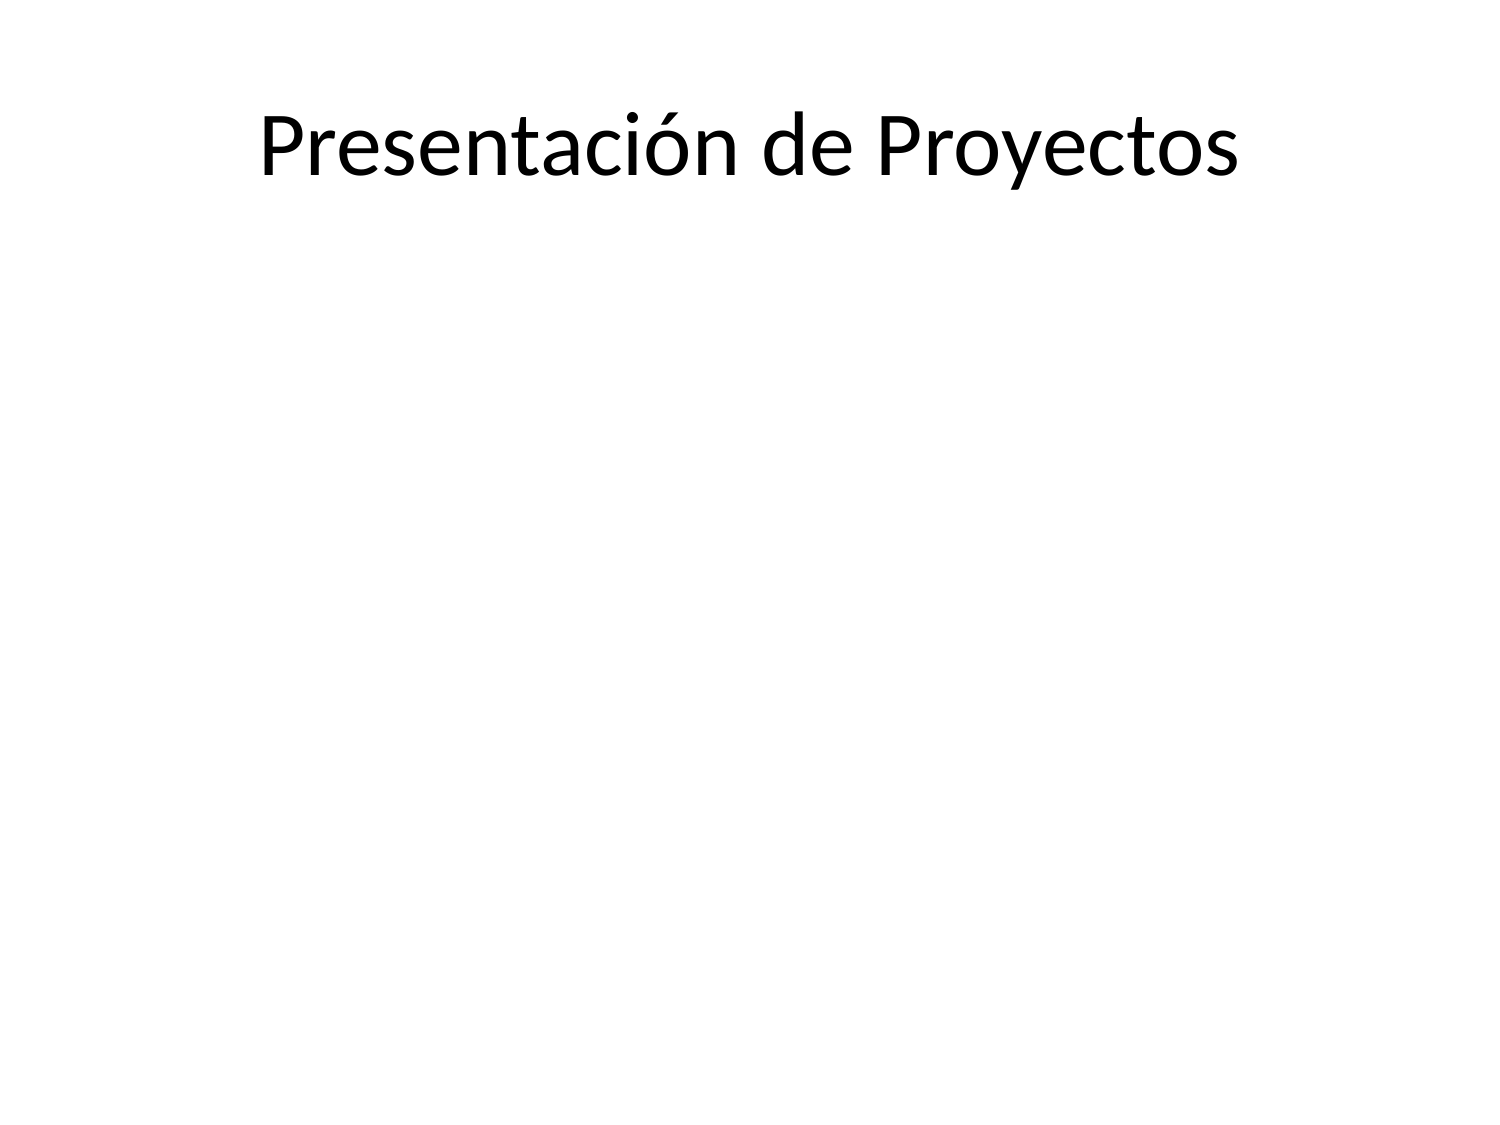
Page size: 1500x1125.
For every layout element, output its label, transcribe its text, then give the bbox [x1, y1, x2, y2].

title Presentación de Proyectos [75, 45, 1425, 233]
